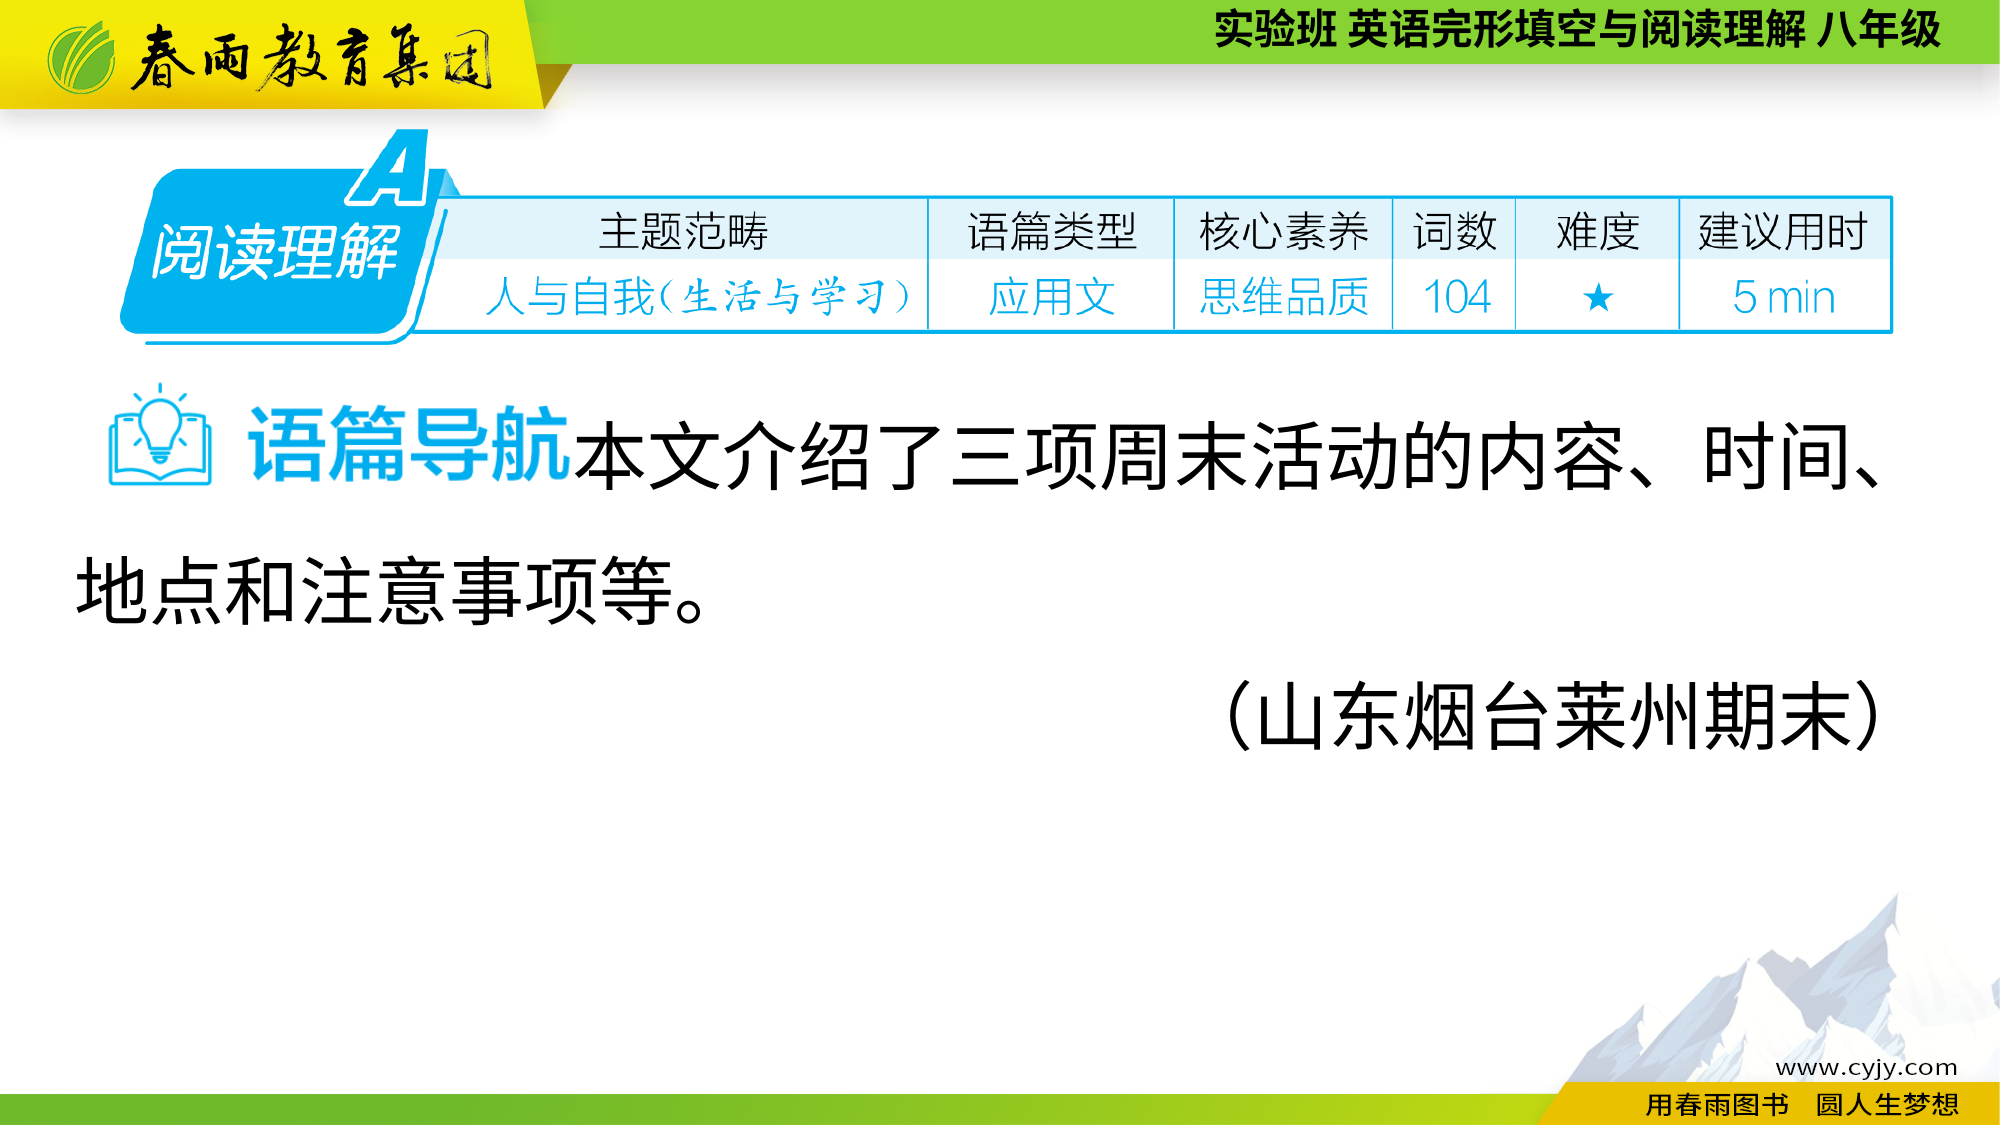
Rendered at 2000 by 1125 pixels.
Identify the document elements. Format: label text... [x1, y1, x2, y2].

picture [0, 0, 2000, 1125]
text_box 本文介绍了三项周末活动的内容、时间、地点和注意事项等。 [59, 357, 1944, 643]
list （山东烟台莱州期末） [59, 643, 1944, 752]
